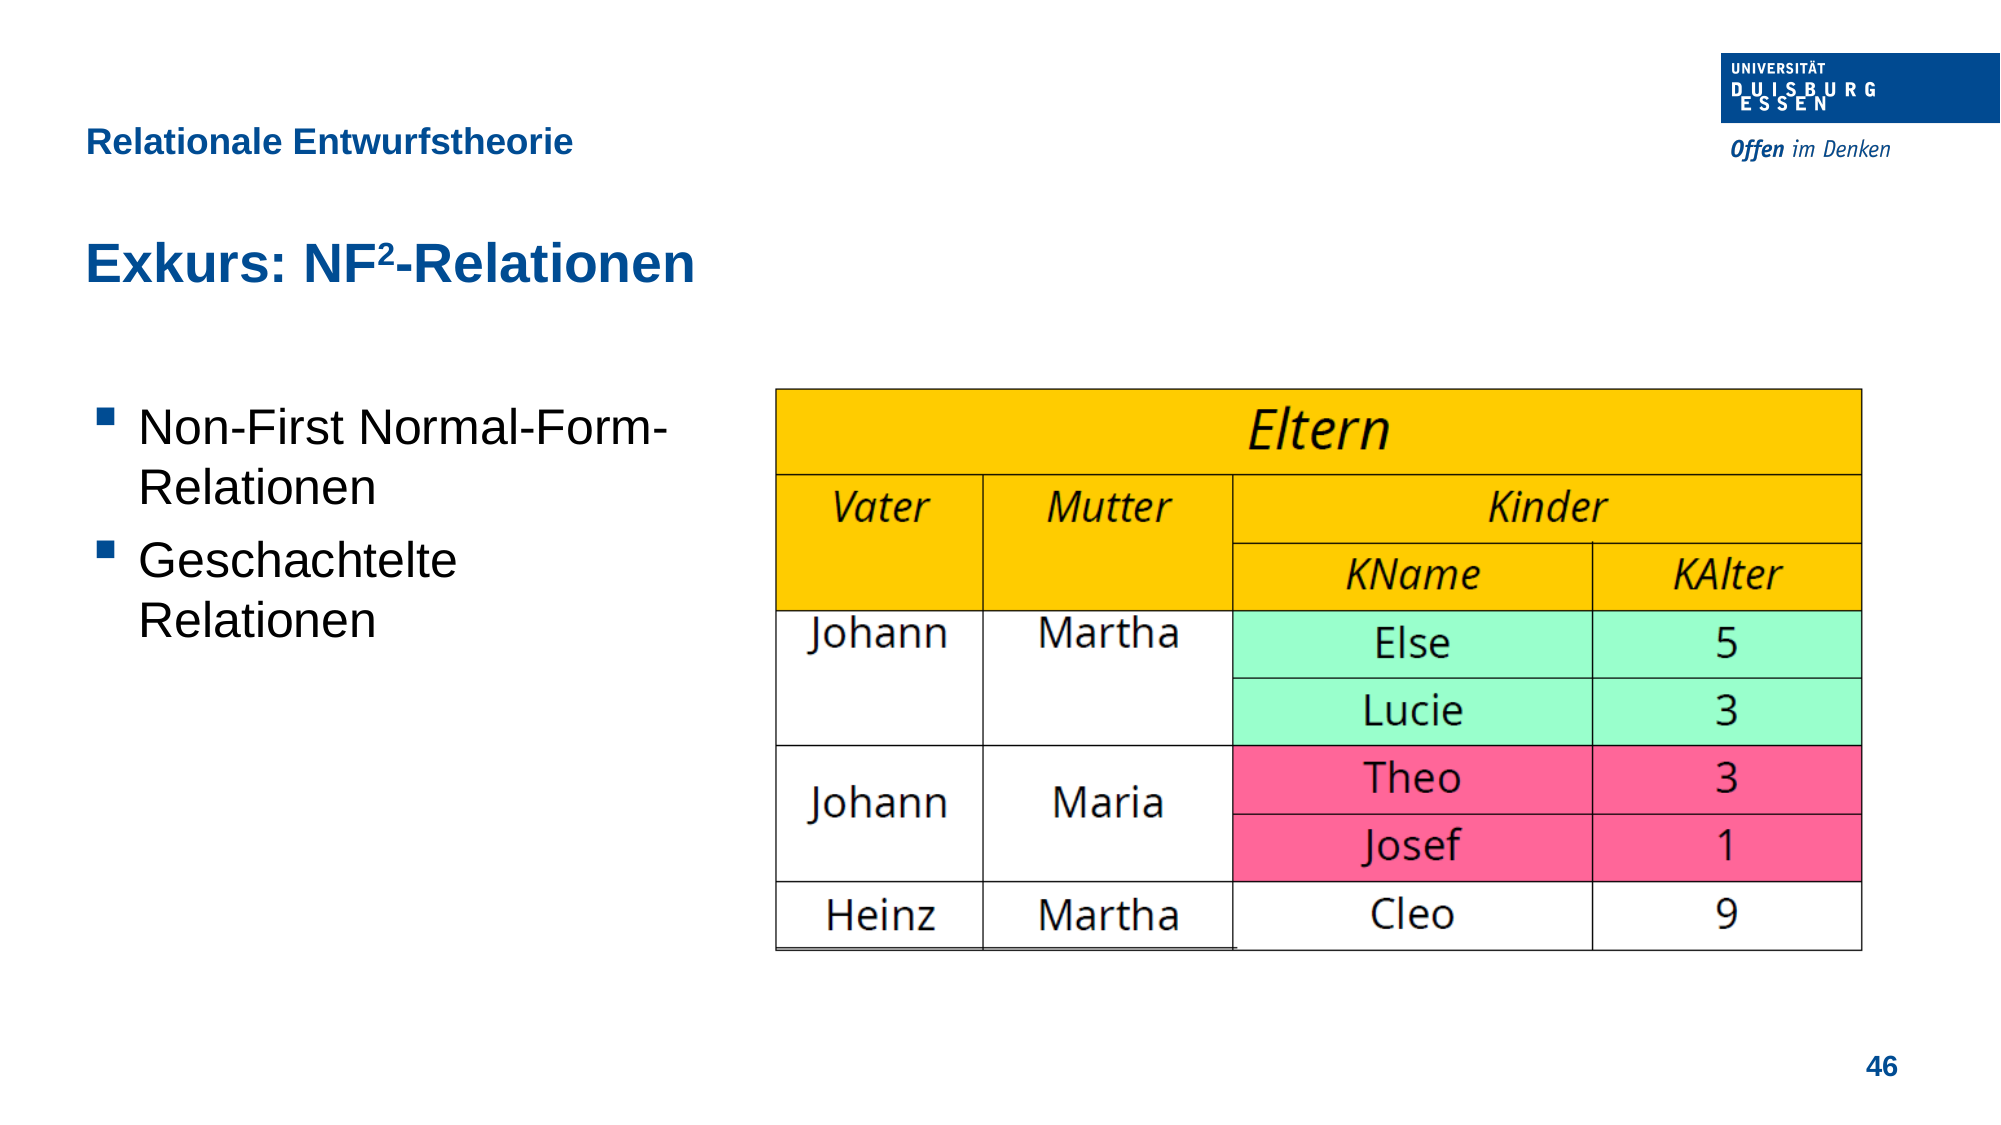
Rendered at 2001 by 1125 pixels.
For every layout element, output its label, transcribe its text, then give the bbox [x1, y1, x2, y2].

picture [768, 386, 1869, 955]
slide_number 46 [1677, 1039, 1914, 1081]
picture [1721, 53, 2000, 162]
list Non-First Normal-Form-Relationen Geschachtelte Relationen [85, 387, 725, 1040]
list Exkurs: NF2-Relationen [85, 227, 1825, 303]
list Relationale Entwurfstheorie [85, 122, 1694, 163]
